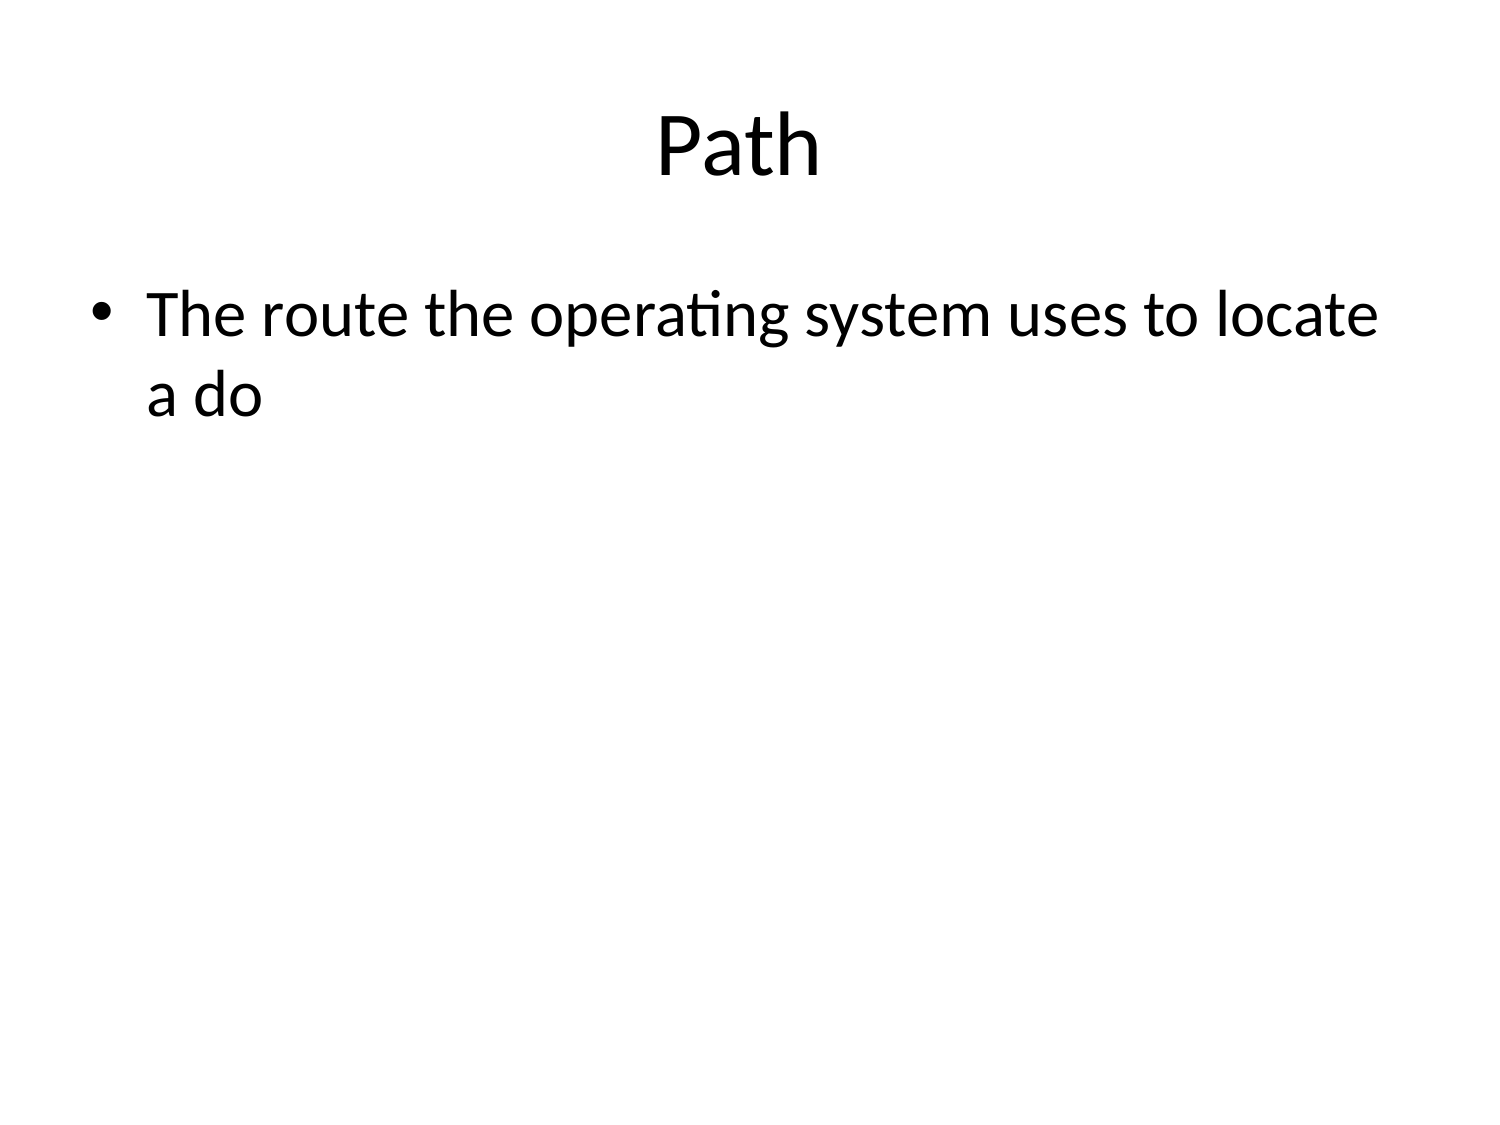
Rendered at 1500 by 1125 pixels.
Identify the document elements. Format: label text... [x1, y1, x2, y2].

title Path [75, 45, 1425, 233]
list The route the operating system uses to locate a do [75, 262, 1425, 1005]
